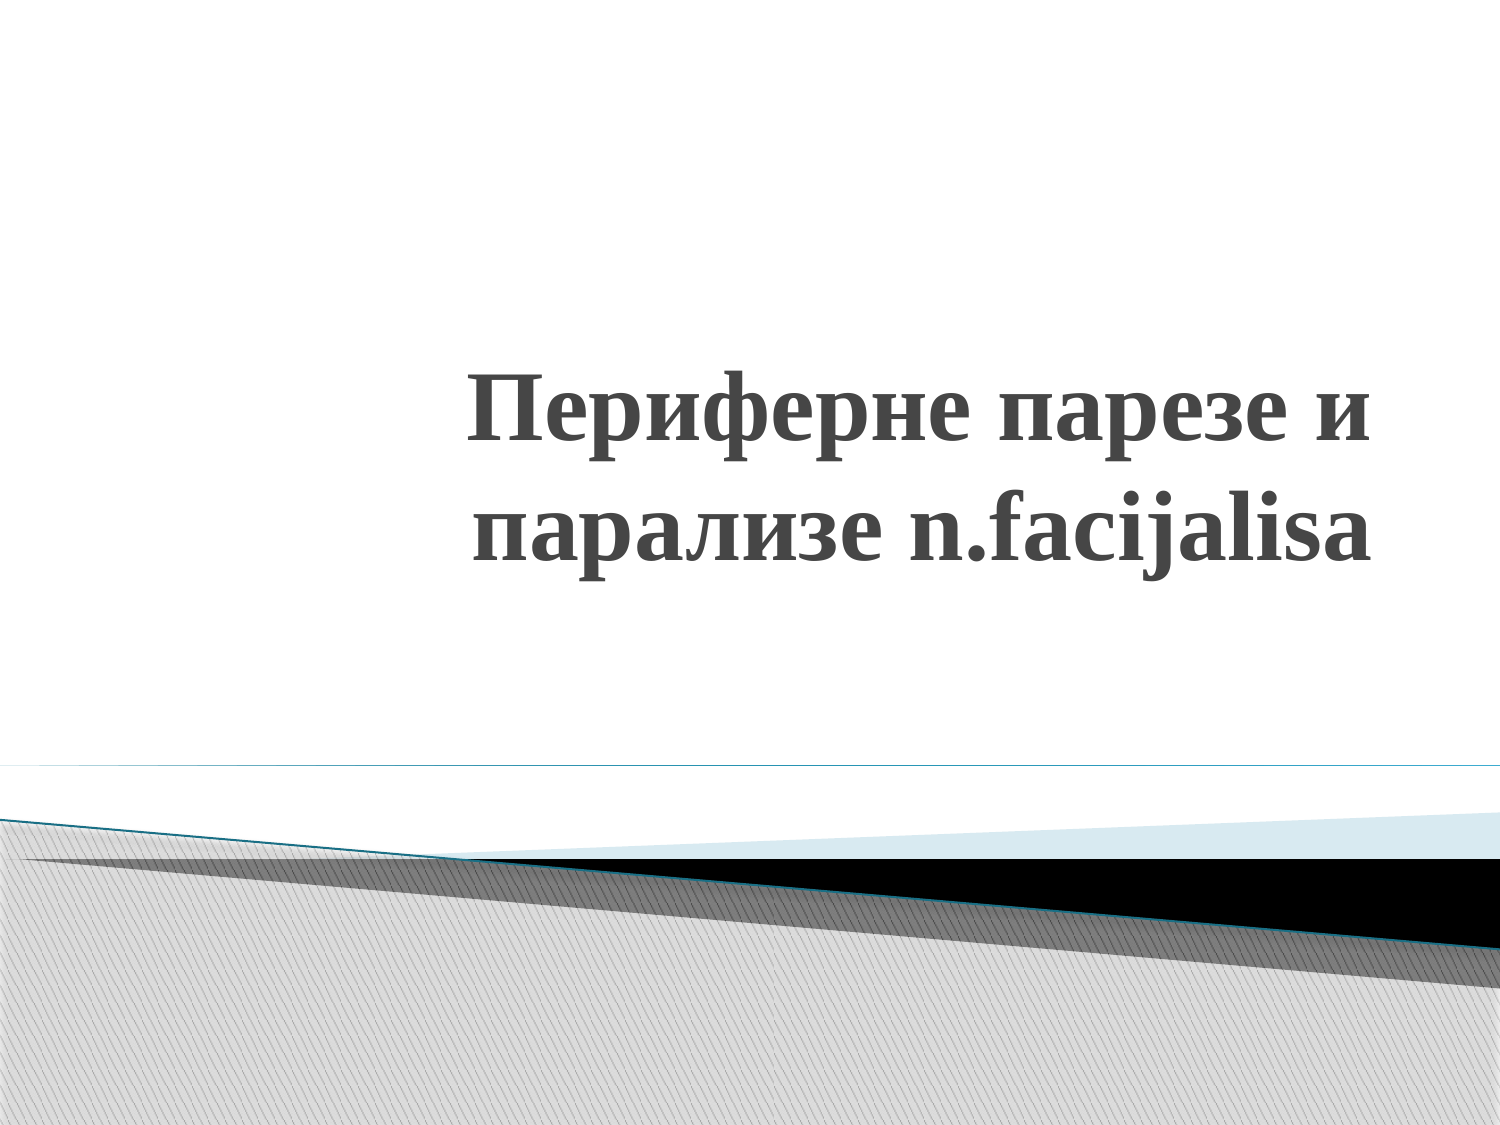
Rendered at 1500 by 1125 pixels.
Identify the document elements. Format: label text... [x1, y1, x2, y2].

picture [5, 859, 1500, 989]
title Периферне парезе и парализе n.facijalisa [112, 287, 1388, 588]
